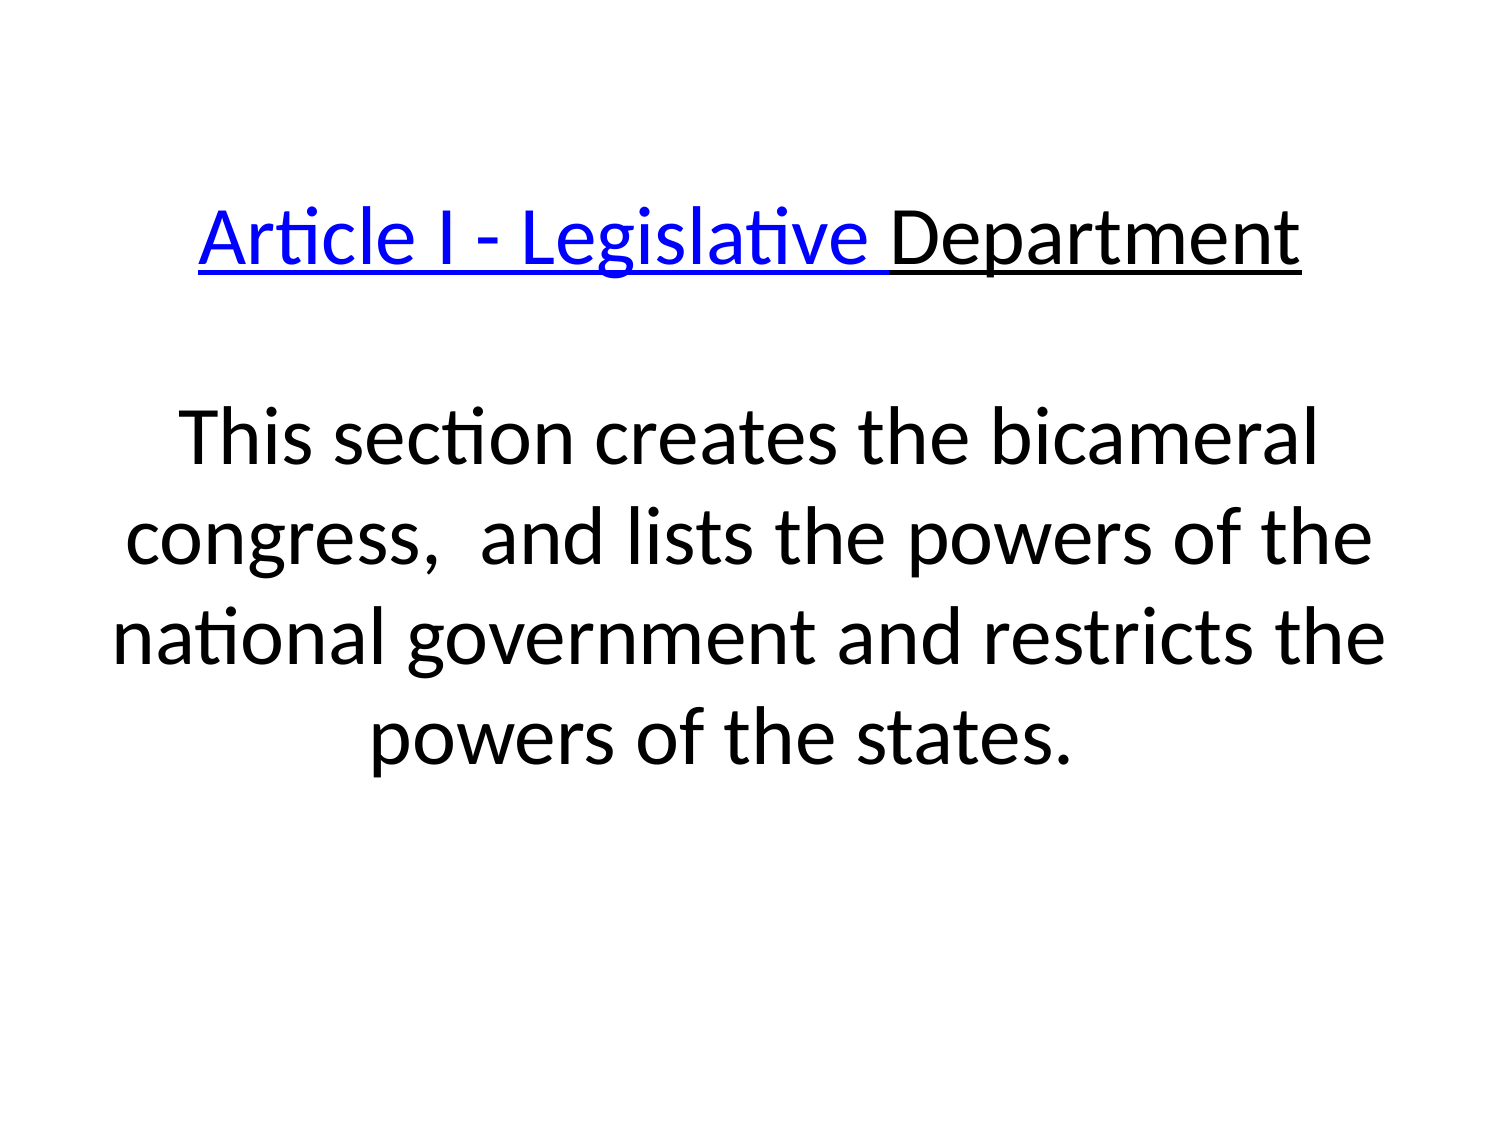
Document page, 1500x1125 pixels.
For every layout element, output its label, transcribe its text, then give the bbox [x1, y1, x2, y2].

title Article I - Legislative Department This section creates the bicameral congress, and lists the powers of the national government and restricts the powers of the states. [75, 45, 1425, 1038]
